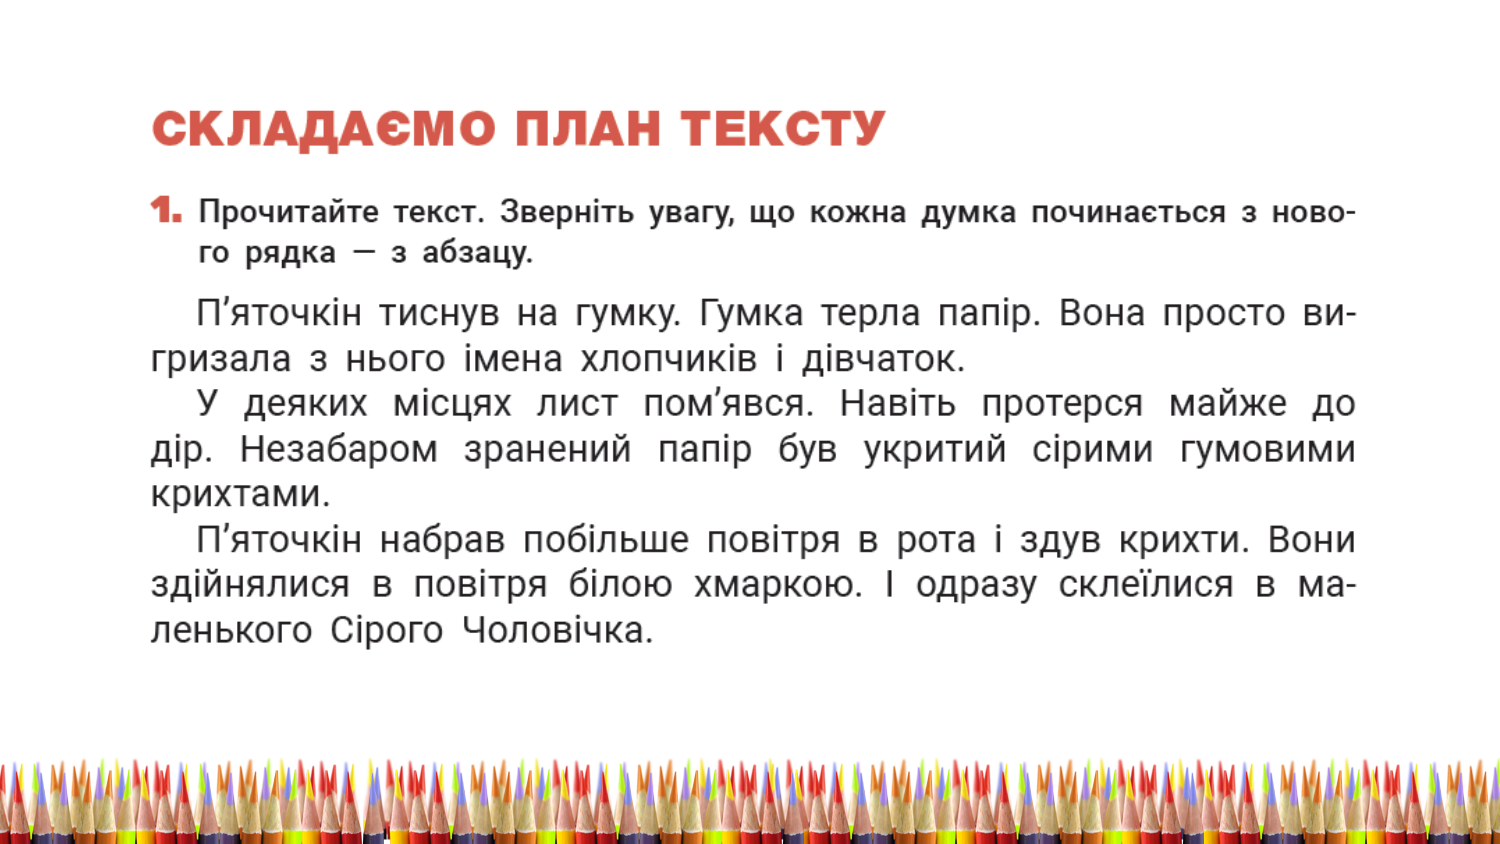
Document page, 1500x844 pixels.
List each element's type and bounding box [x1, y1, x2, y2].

picture [76, 78, 1398, 673]
picture [0, 756, 1500, 844]
